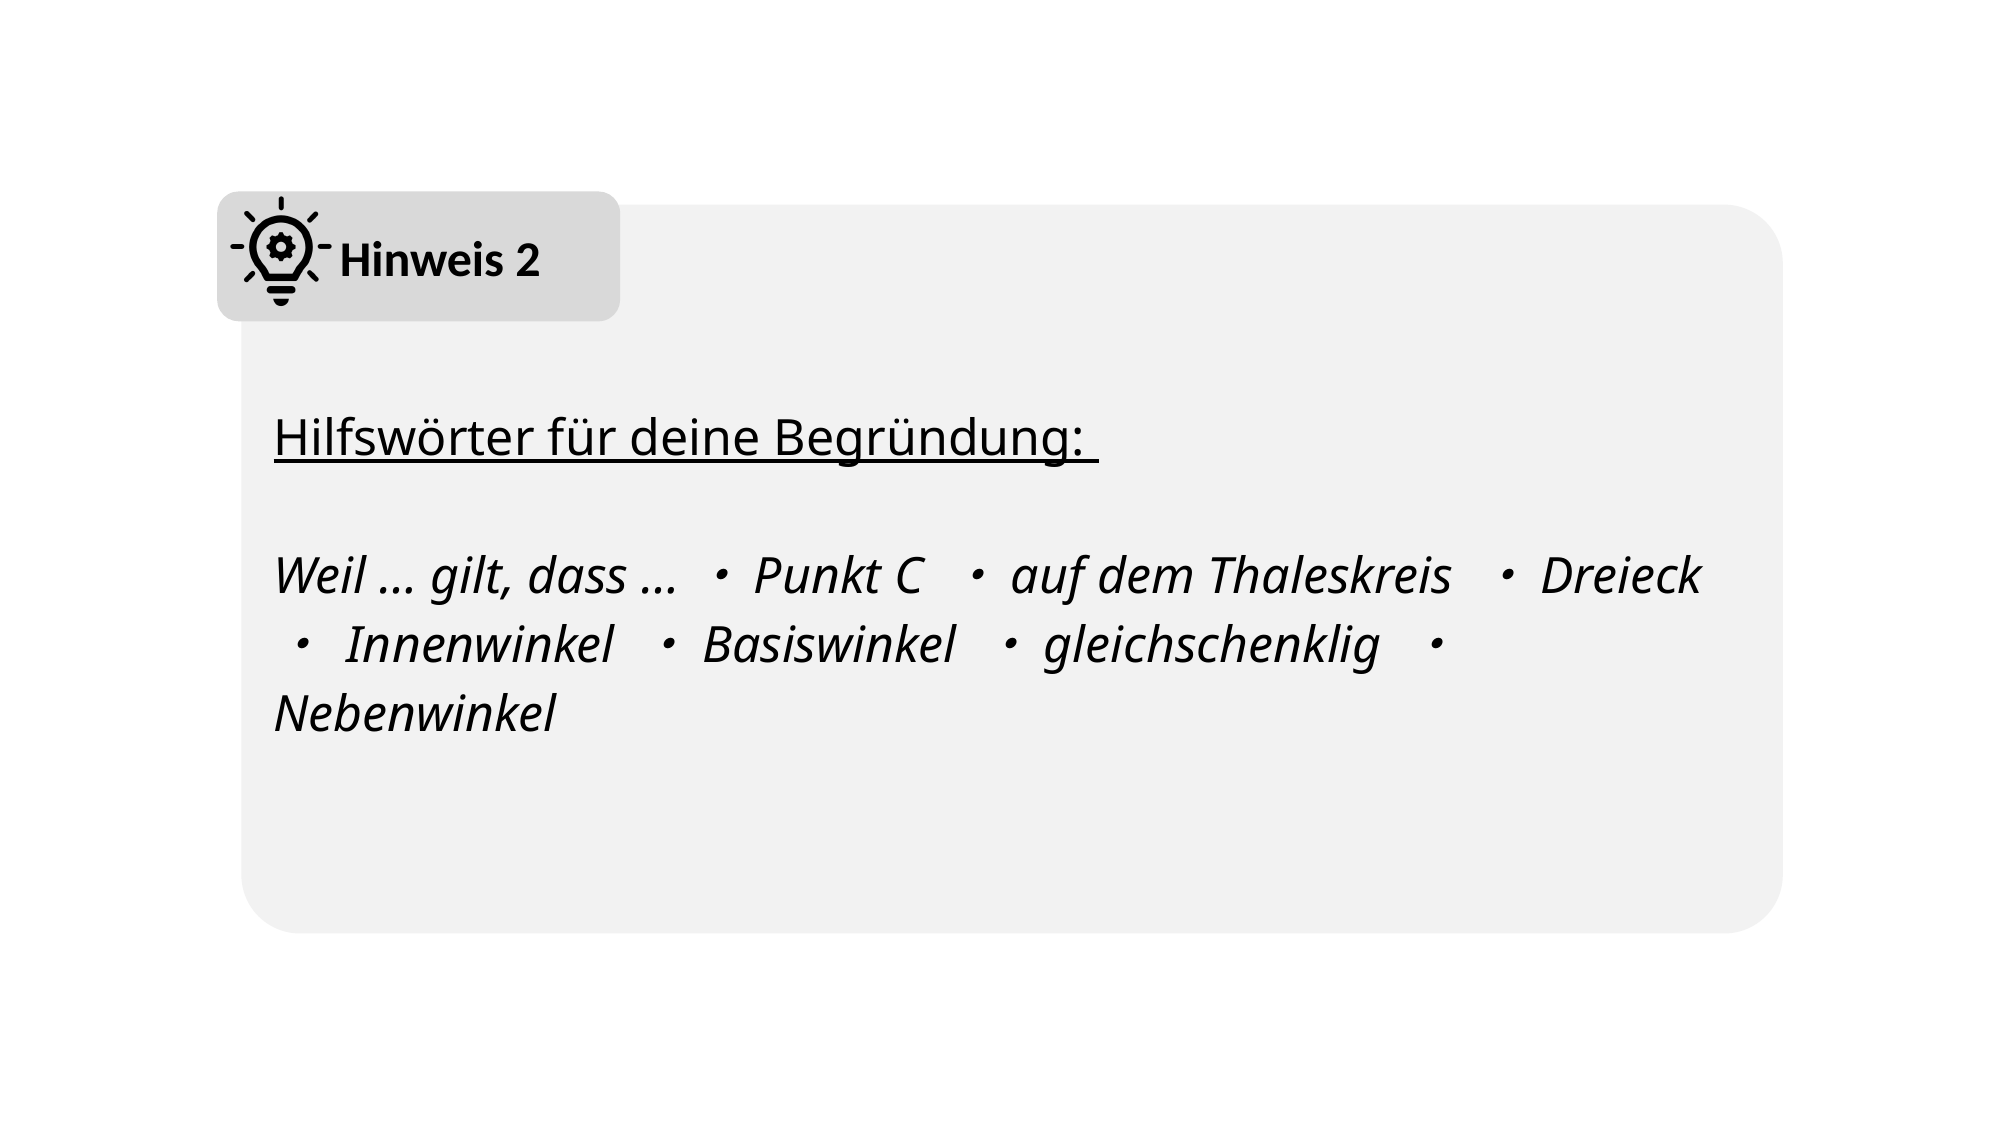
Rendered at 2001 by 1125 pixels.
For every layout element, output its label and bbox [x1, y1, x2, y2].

text_box [216, 190, 1784, 934]
